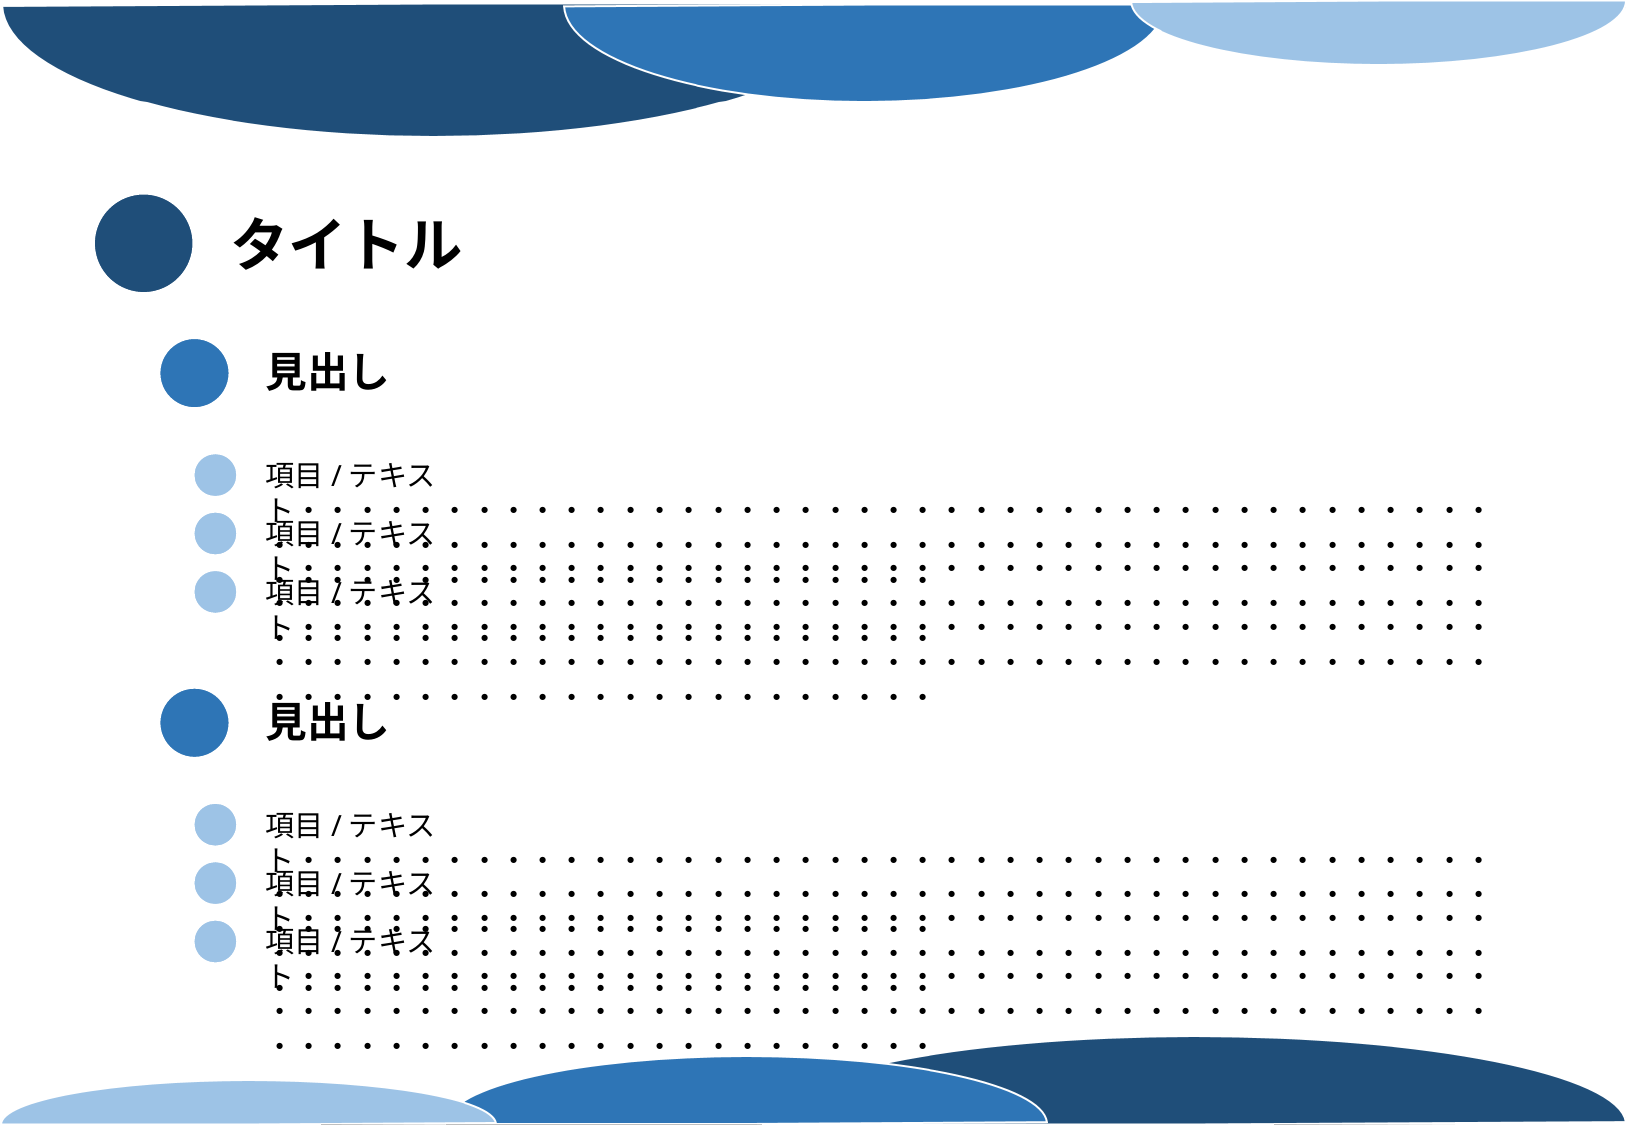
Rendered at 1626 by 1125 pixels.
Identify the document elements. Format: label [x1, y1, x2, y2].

text_box [193, 799, 1534, 850]
text_box [159, 337, 1608, 409]
text_box [193, 916, 1534, 967]
text_box [159, 687, 1608, 758]
text_box [93, 193, 1573, 294]
text_box [193, 566, 1534, 618]
text_box [193, 857, 1534, 909]
text_box [193, 449, 1534, 501]
picture [0, 0, 1626, 1125]
text_box [193, 508, 1534, 559]
